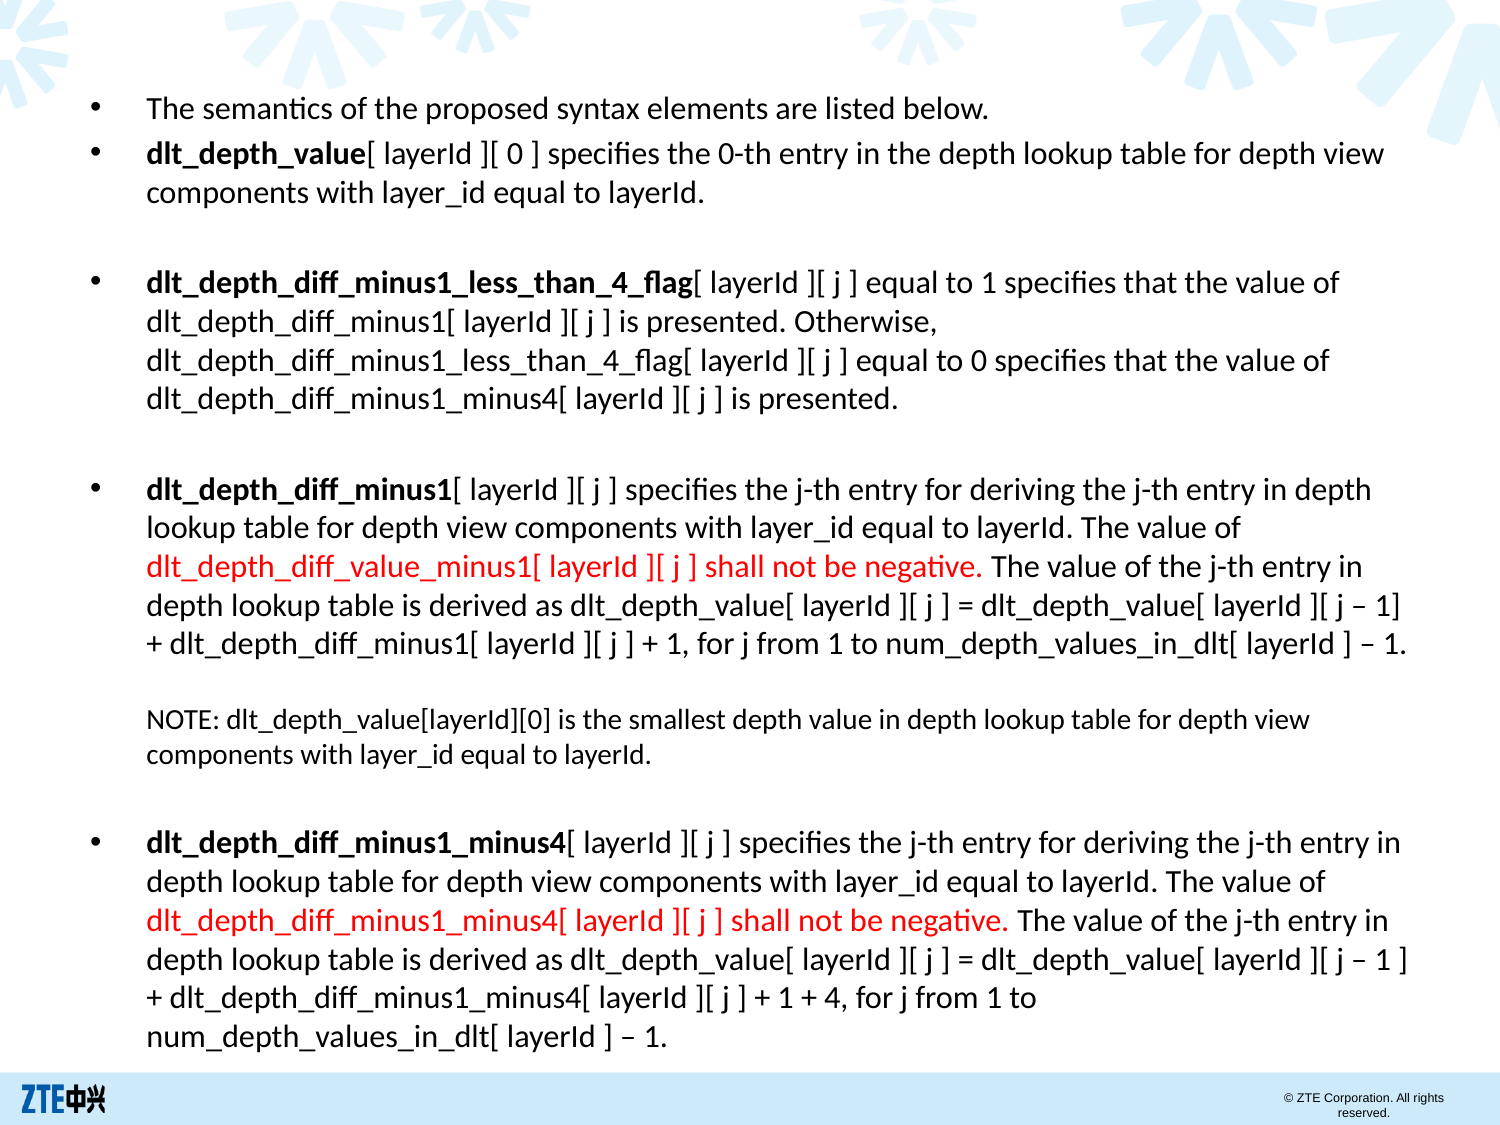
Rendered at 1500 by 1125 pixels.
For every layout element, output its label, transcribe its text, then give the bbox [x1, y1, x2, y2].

picture [0, 0, 1500, 1125]
list The semantics of the proposed syntax elements are listed below. dlt_depth_value[ layerId ][ 0 ] specifies the 0-th entry in the depth lookup table for depth view components with layer_id equal to layerId. dlt_depth_diff_minus1_less_than_4_flag[ layerId ][ j ] equal to 1 specifies that the value of dlt_depth_diff_minus1[ layerId ][ j ] is presented. Otherwise, dlt_depth_diff_minus1_less_than_4_flag[ layerId ][ j ] equal to 0 specifies that the value of dlt_depth_diff_minus1_minus4[ layerId ][ j ] is presented. dlt_depth_diff_minus1[ layerId ][ j ] specifies the j-th entry for deriving the j-th entry in depth lookup table for depth view components with layer_id equal to layerId. The value of dlt_depth_diff_value_minus1[ layerId ][ j ] shall not be negative. The value of the j-th entry in depth lookup table is derived as dlt_depth_value[ layerId ][ j ] = dlt_depth_value[ layerId ][ j – 1] + dlt_depth_diff_minus1[ layerId ][ j ] + 1, for j from 1 to num_depth_values_in_dlt[ layerId ] – 1. NOTE: dlt_depth_value[layerId][0] is the smallest depth value in depth lookup table for depth view components with layer_id equal to layerId. dlt_depth_diff_minus1_minus4[ layerId ][ j ] specifies the j-th entry for deriving the j-th entry in depth lookup table for depth view components with layer_id equal to layerId. The value of dlt_depth_diff_minus1_minus4[ layerId ][ j ] shall not be negative. The value of the j-th entry in depth lookup table is derived as dlt_depth_value[ layerId ][ j ] = dlt_depth_value[ layerId ][ j – 1 ] + dlt_depth_diff_minus1_minus4[ layerId ][ j ] + 1 + 4, for j from 1 to num_depth_values_in_dlt[ layerId ] – 1. [75, 79, 1425, 1073]
